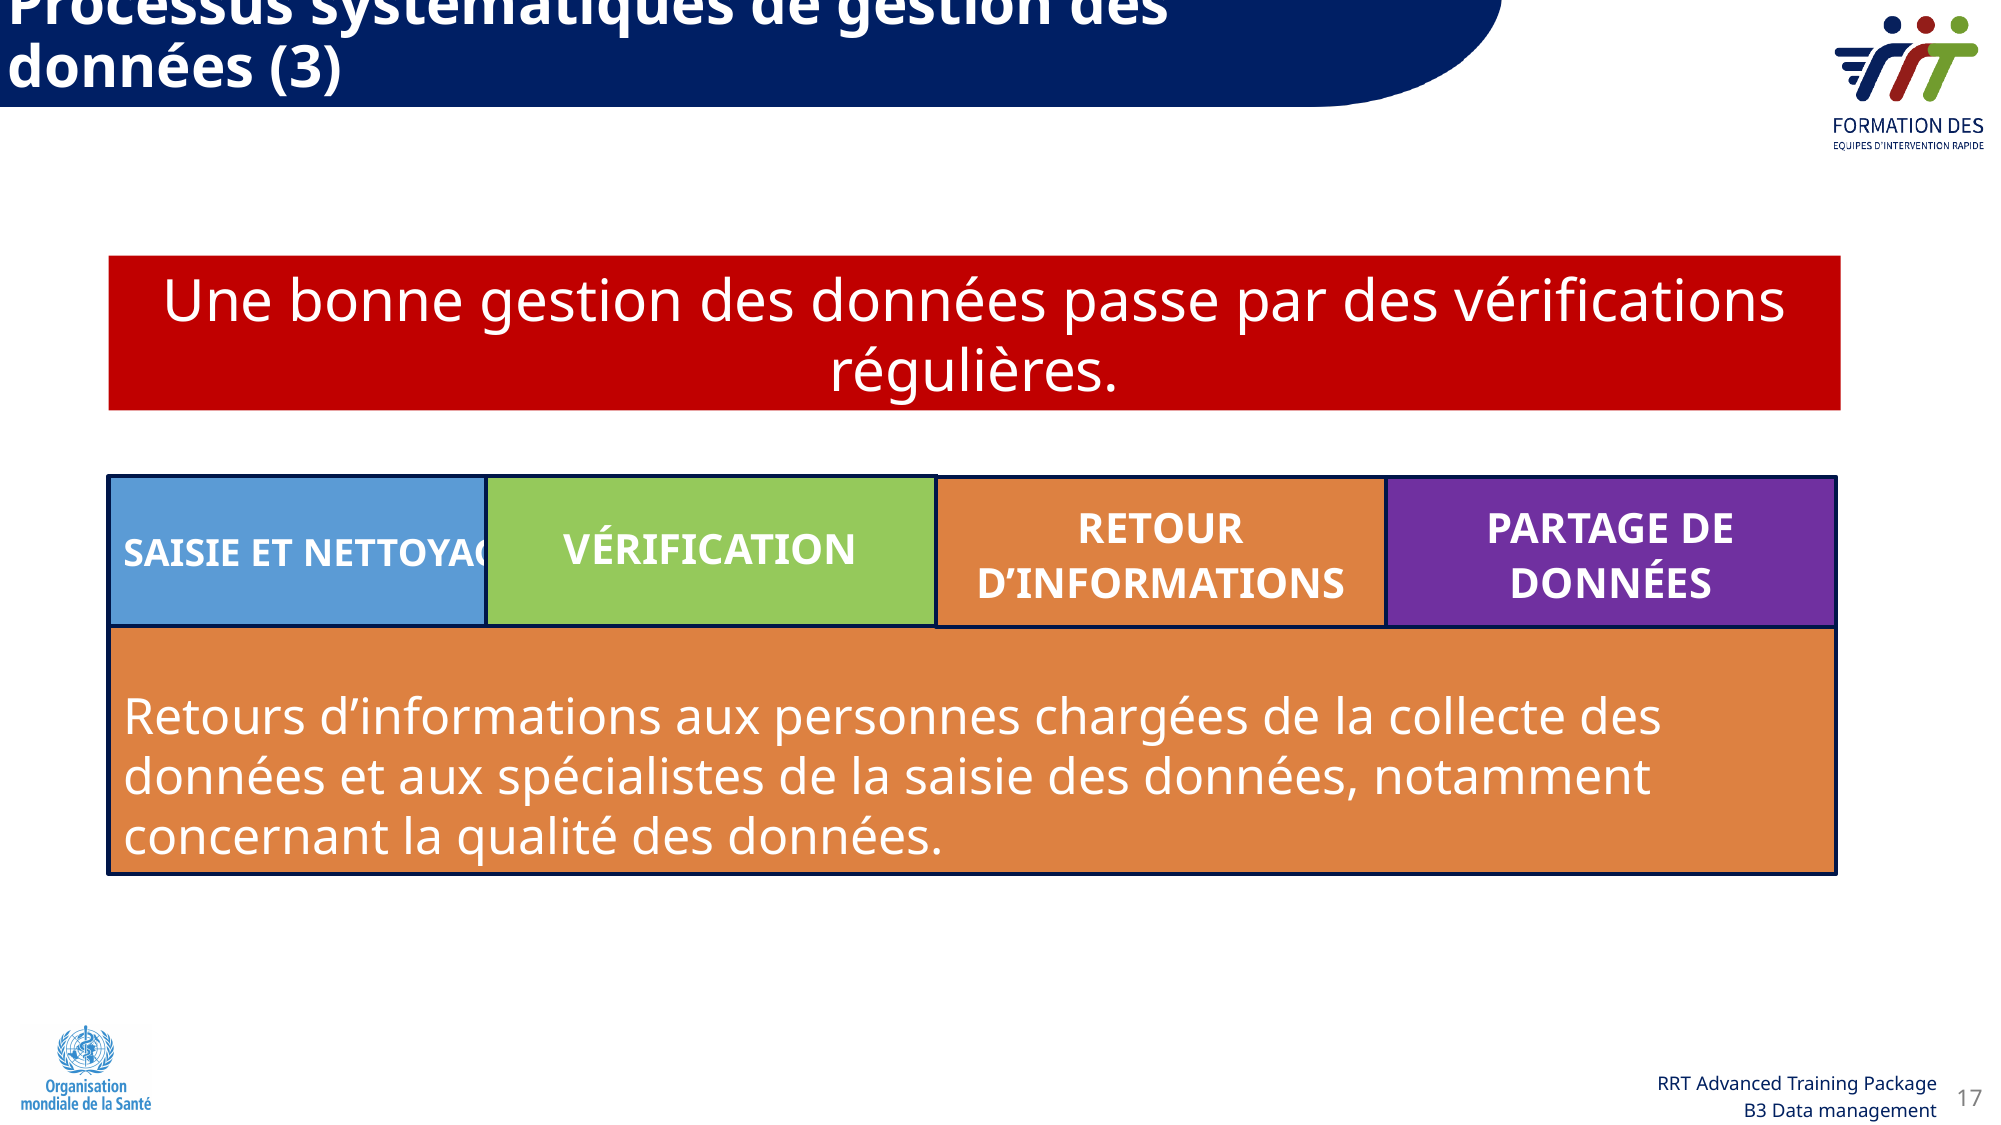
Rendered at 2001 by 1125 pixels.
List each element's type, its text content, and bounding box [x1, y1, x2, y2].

text_box [106, 628, 1838, 876]
text_box Processus systématiques de gestion des données (3) [0, 0, 1493, 87]
text_box VÉRIFICATION [484, 474, 938, 628]
text_box SAISIE ET NETTOYAGE [106, 474, 484, 628]
picture [0, 0, 1502, 107]
text_box Retours d’informations aux personnes chargées de la collecte des données et aux spécialistes de la saisie des données, notamment concernant la qualité des données. [108, 677, 1841, 942]
picture [20, 1024, 152, 1111]
text_box PARTAGE DE DONNÉES [1384, 475, 1838, 629]
text_box RETOUR D’INFORMATIONS [934, 475, 1384, 629]
text_box Une bonne gestion des données passe par des vérifications régulières. [108, 255, 1841, 411]
picture [1833, 15, 1984, 151]
